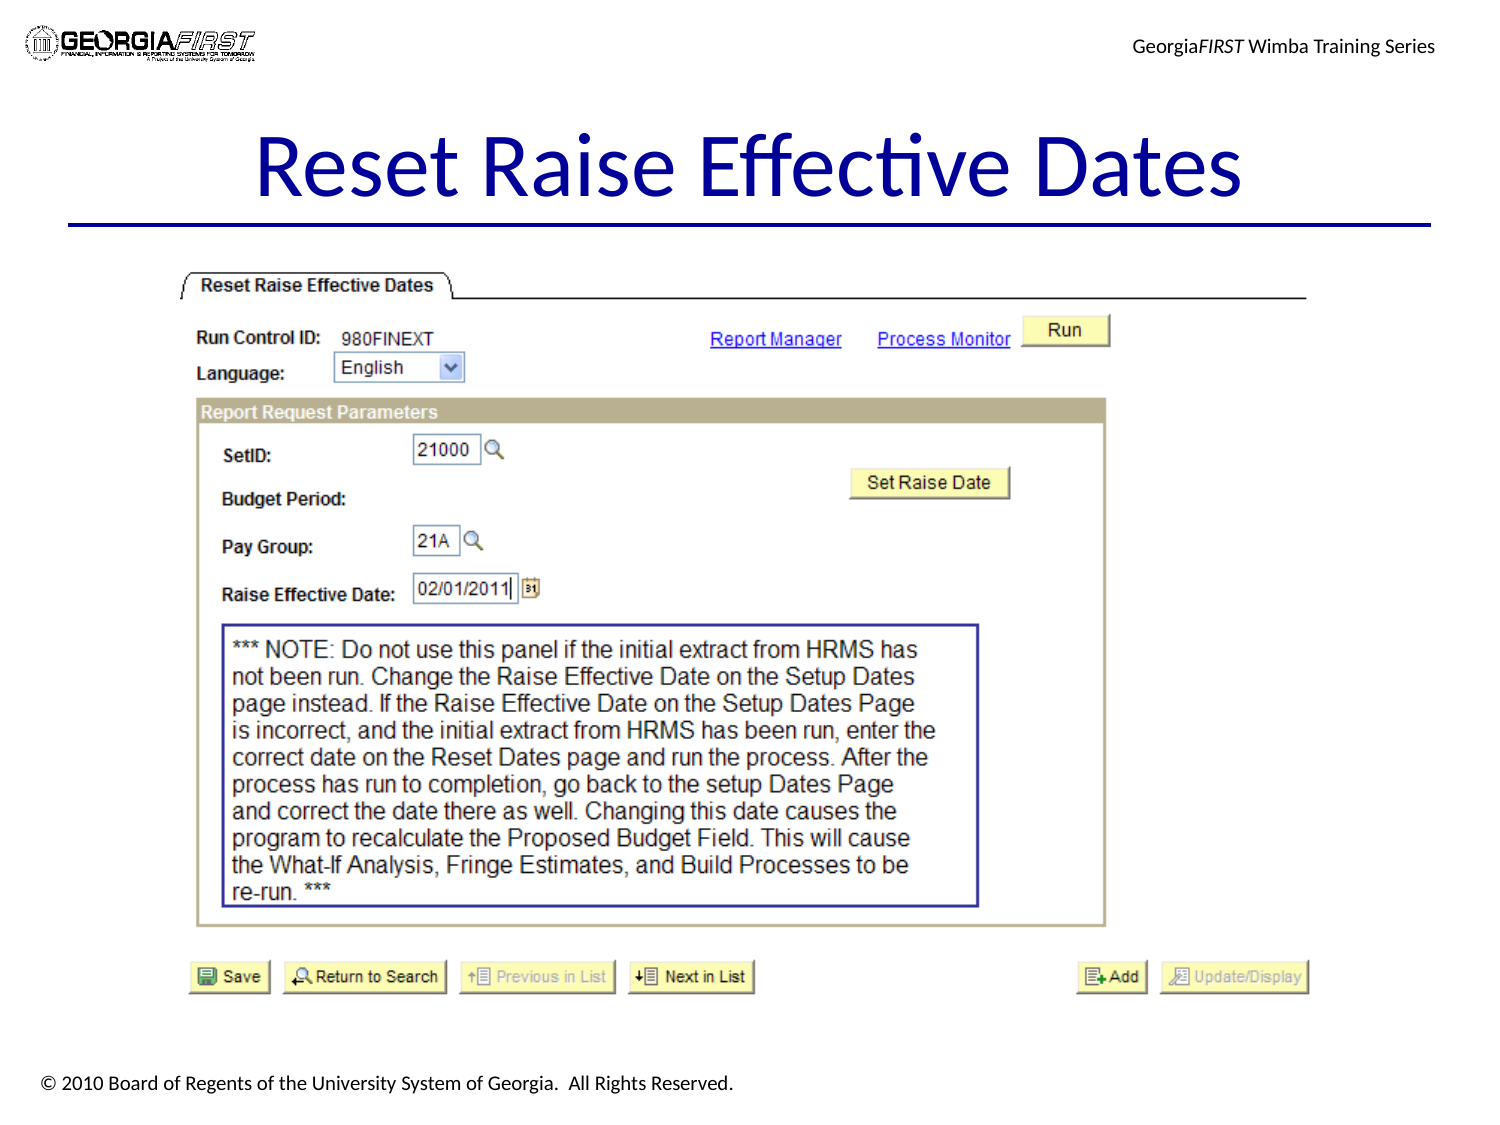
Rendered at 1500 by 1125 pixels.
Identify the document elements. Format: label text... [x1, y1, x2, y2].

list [179, 262, 1321, 1006]
title Reset Raise Effective Dates [75, 87, 1425, 233]
picture [24, 24, 255, 63]
